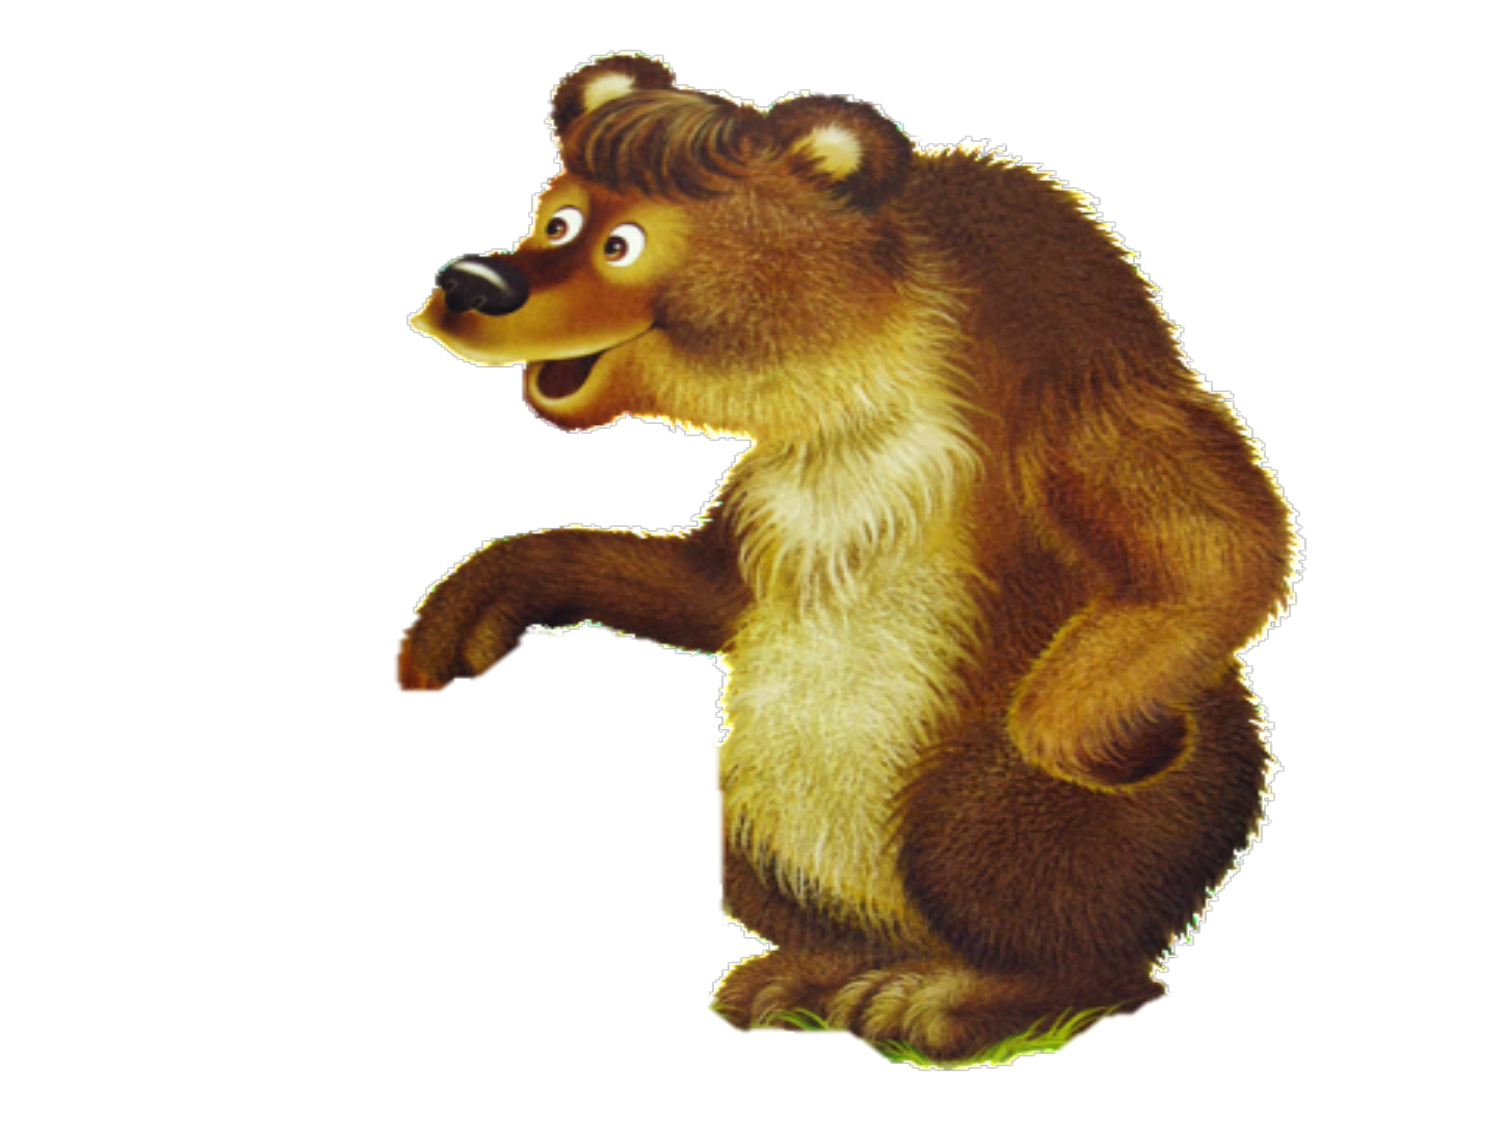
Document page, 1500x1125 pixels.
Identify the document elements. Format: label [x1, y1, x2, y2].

picture [159, 39, 1320, 1104]
